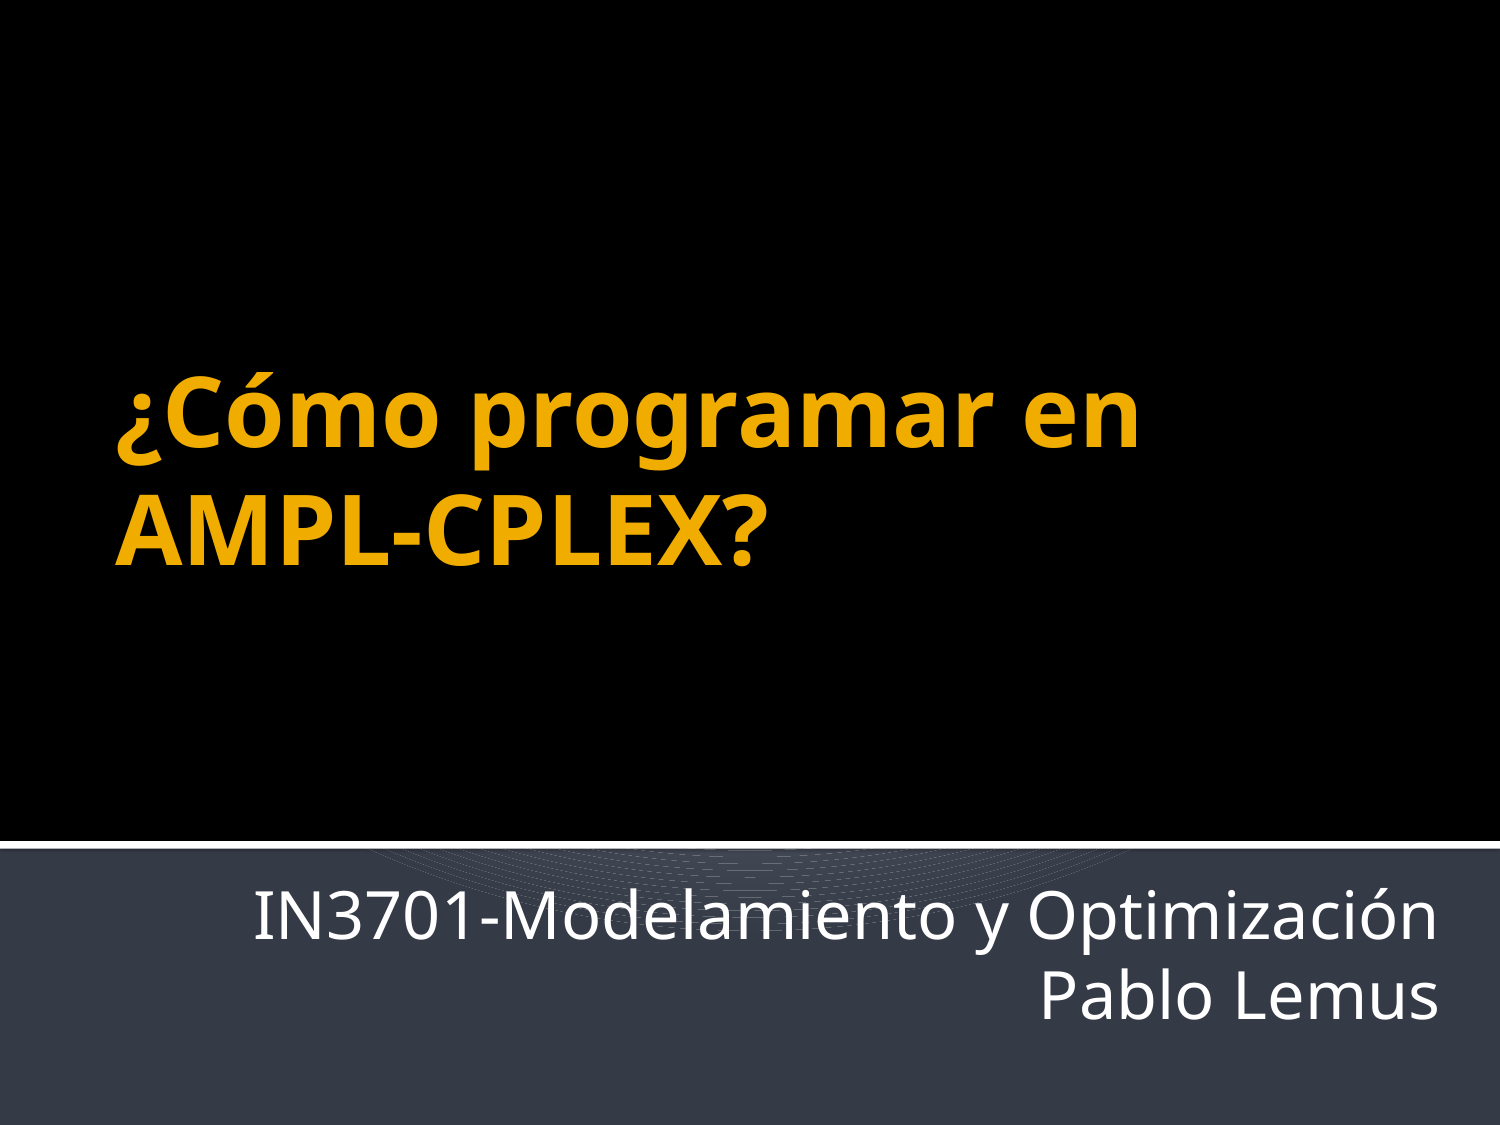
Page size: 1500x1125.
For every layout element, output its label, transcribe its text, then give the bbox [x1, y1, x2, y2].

subtitle IN3701-Modelamiento y Optimización Pablo Lemus [123, 786, 1449, 1033]
title ¿Cómo programar en AMPL-CPLEX? [100, 349, 1426, 625]
